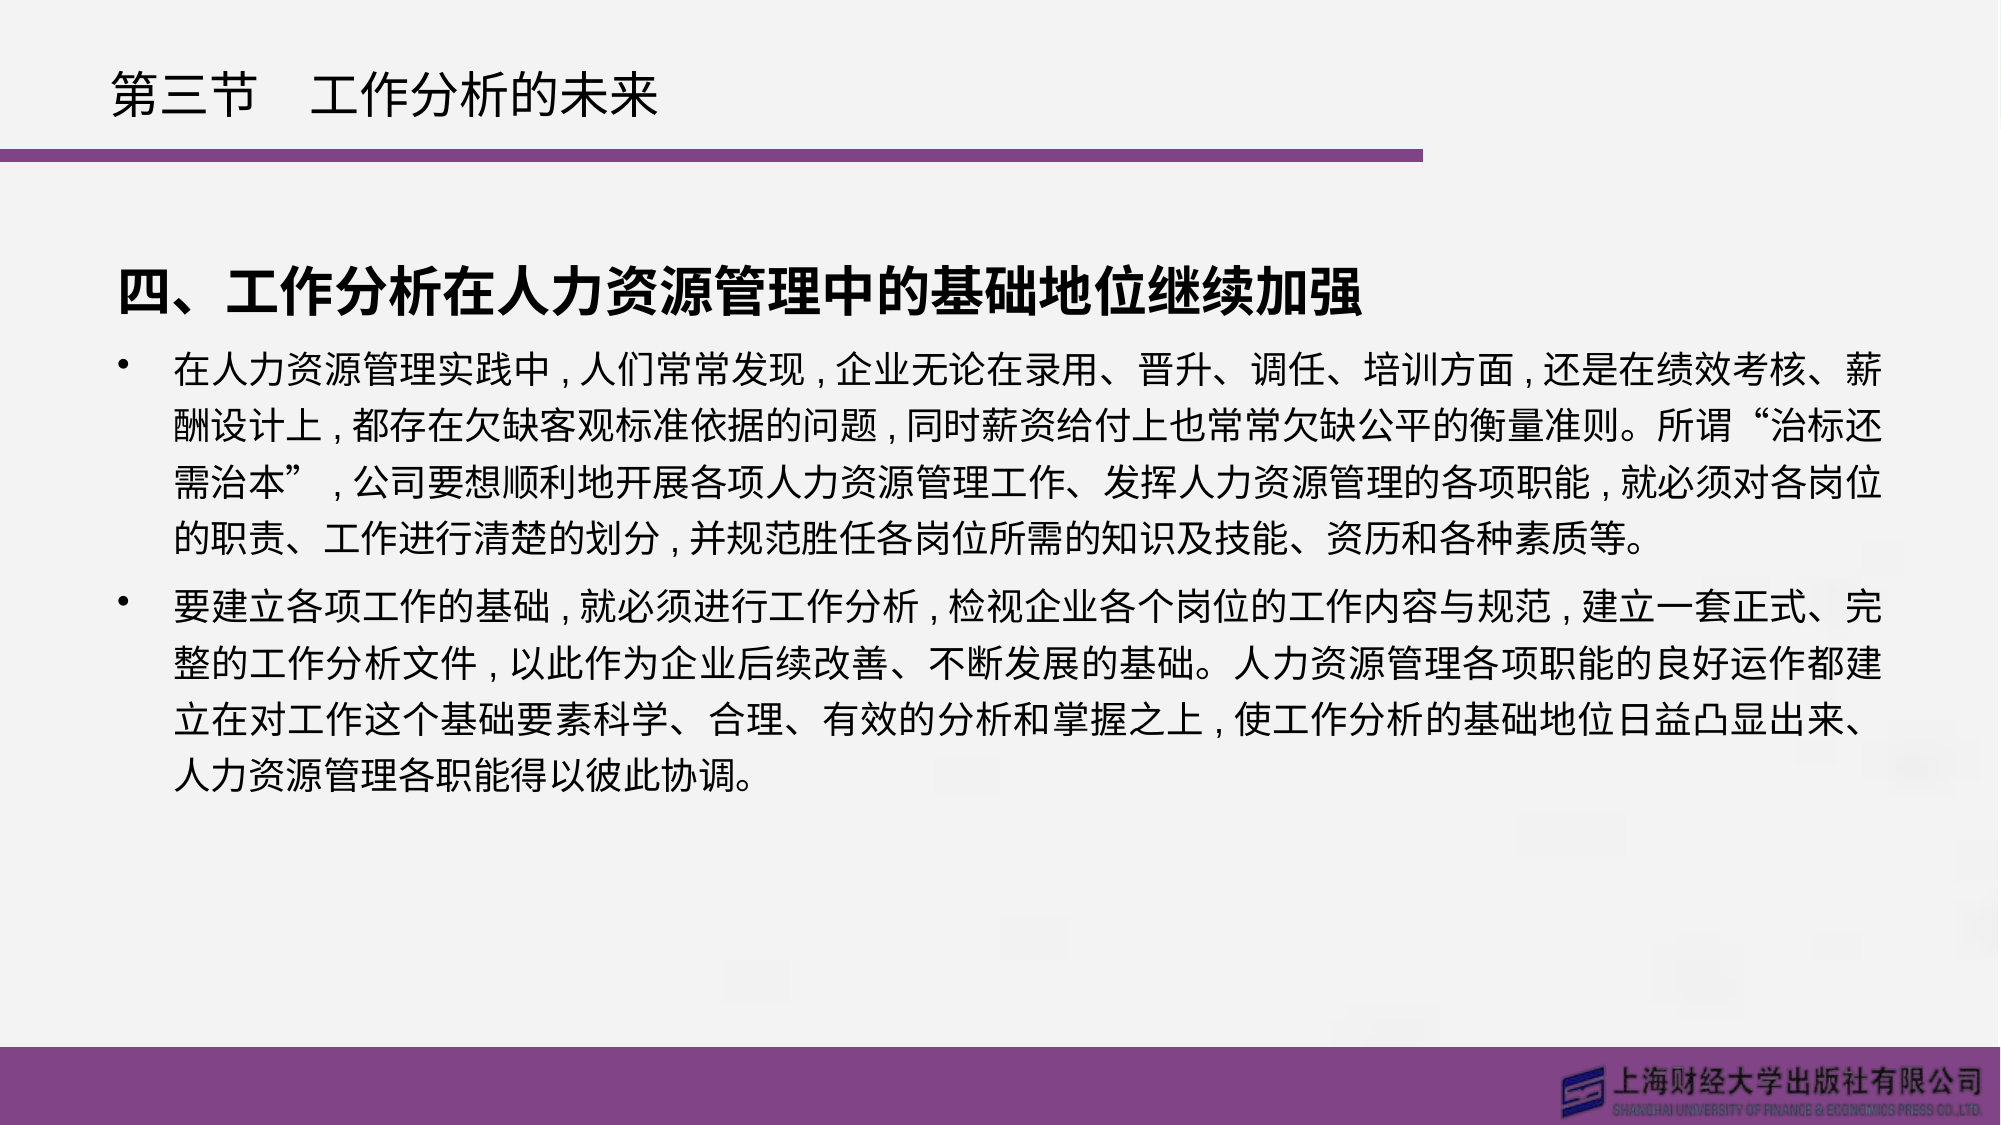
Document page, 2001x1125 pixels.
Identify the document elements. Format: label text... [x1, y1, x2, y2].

title 第三节 工作分析的未来 [94, 42, 1451, 146]
list 四、工作分析在人力资源管理中的基础地位继续加强 在人力资源管理实践中,人们常常发现,企业无论在录用、晋升、调任、培训方面,还是在绩效考核、薪酬设计上,都存在欠缺客观标准依据的问题,同时薪资给付上也常常欠缺公平的衡量准则。所谓“治标还需治本”,公司要想顺利地开展各项人力资源管理工作、发挥人力资源管理的各项职能,就必须对各岗位的职责、工作进行清楚的划分,并规范胜任各岗位所需的知识及技能、资历和各种素质等。 要建立各项工作的基础,就必须进行工作分析,检视企业各个岗位的工作内容与规范,建立一套正式、完整的工作分析文件,以此作为企业后续改善、不断发展的基础。人力资源管理各项职能的良好运作都建立在对工作这个基础要素科学、合理、有效的分析和掌握之上,使工作分析的基础地位日益凸显出来、人力资源管理各职能得以彼此协调。 [102, 233, 1898, 1032]
picture [0, 0, 2001, 1125]
